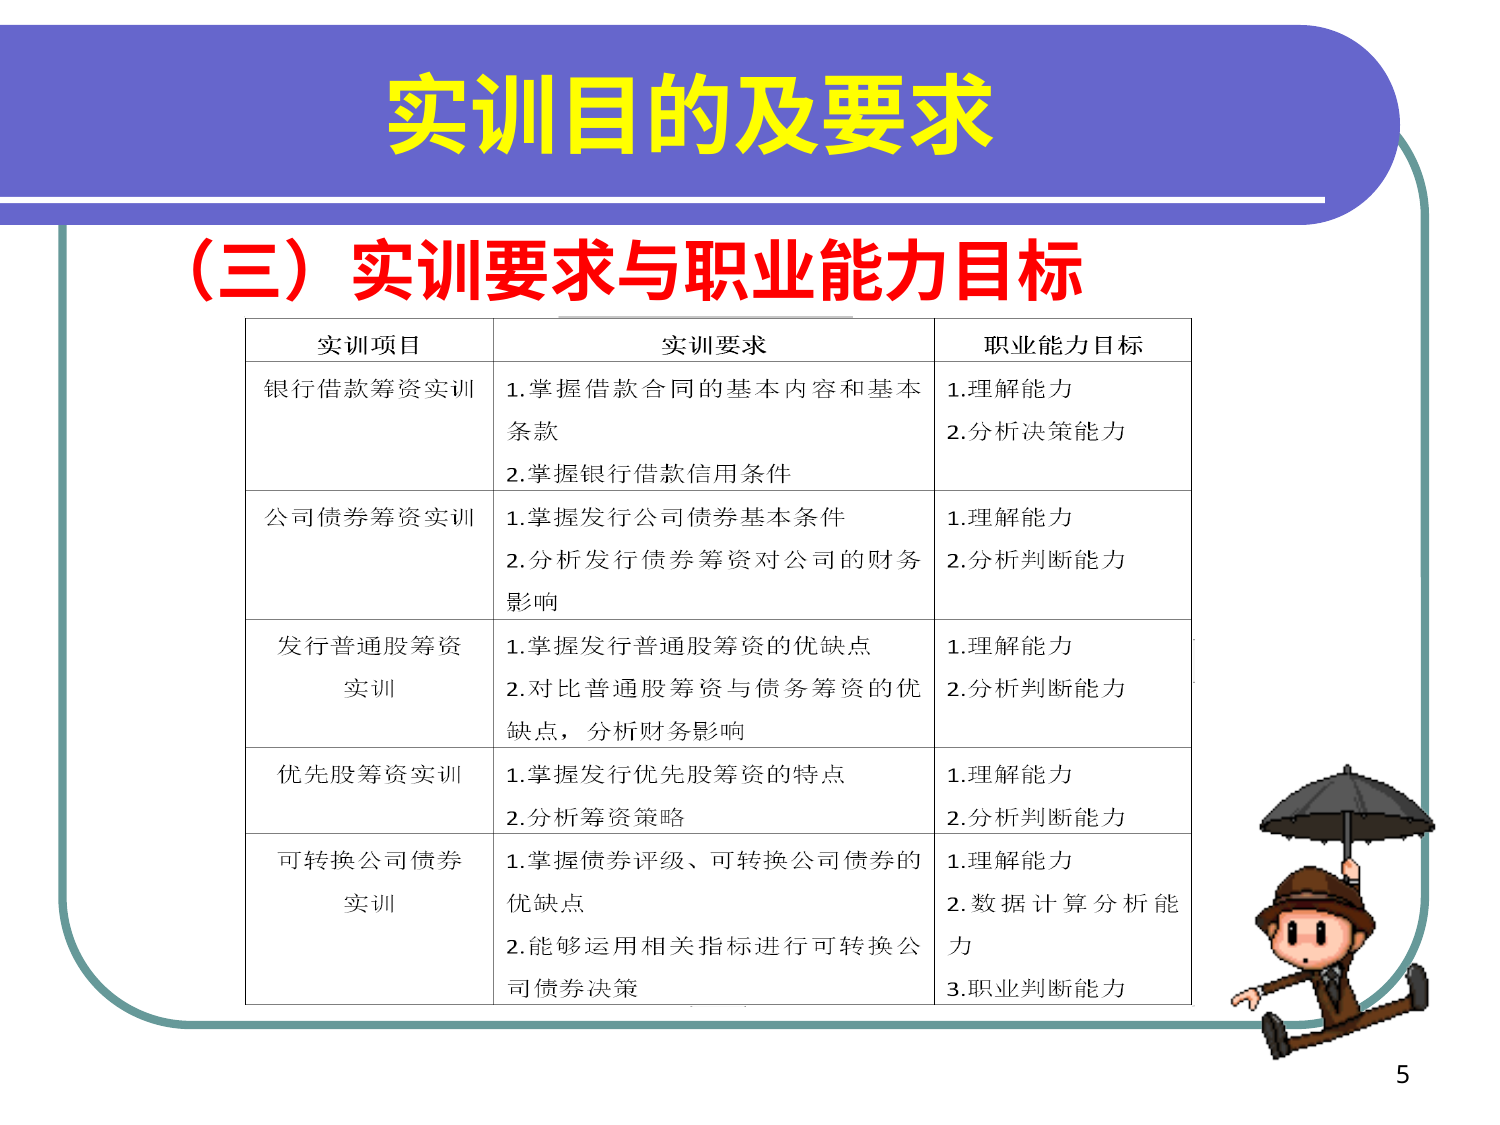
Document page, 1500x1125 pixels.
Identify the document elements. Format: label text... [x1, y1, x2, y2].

picture [244, 316, 1500, 1074]
title 实训目的及要求 [31, 37, 1348, 188]
list （三）实训要求与职业能力目标 [134, 220, 1436, 634]
slide_number 5 [1074, 1024, 1426, 1101]
